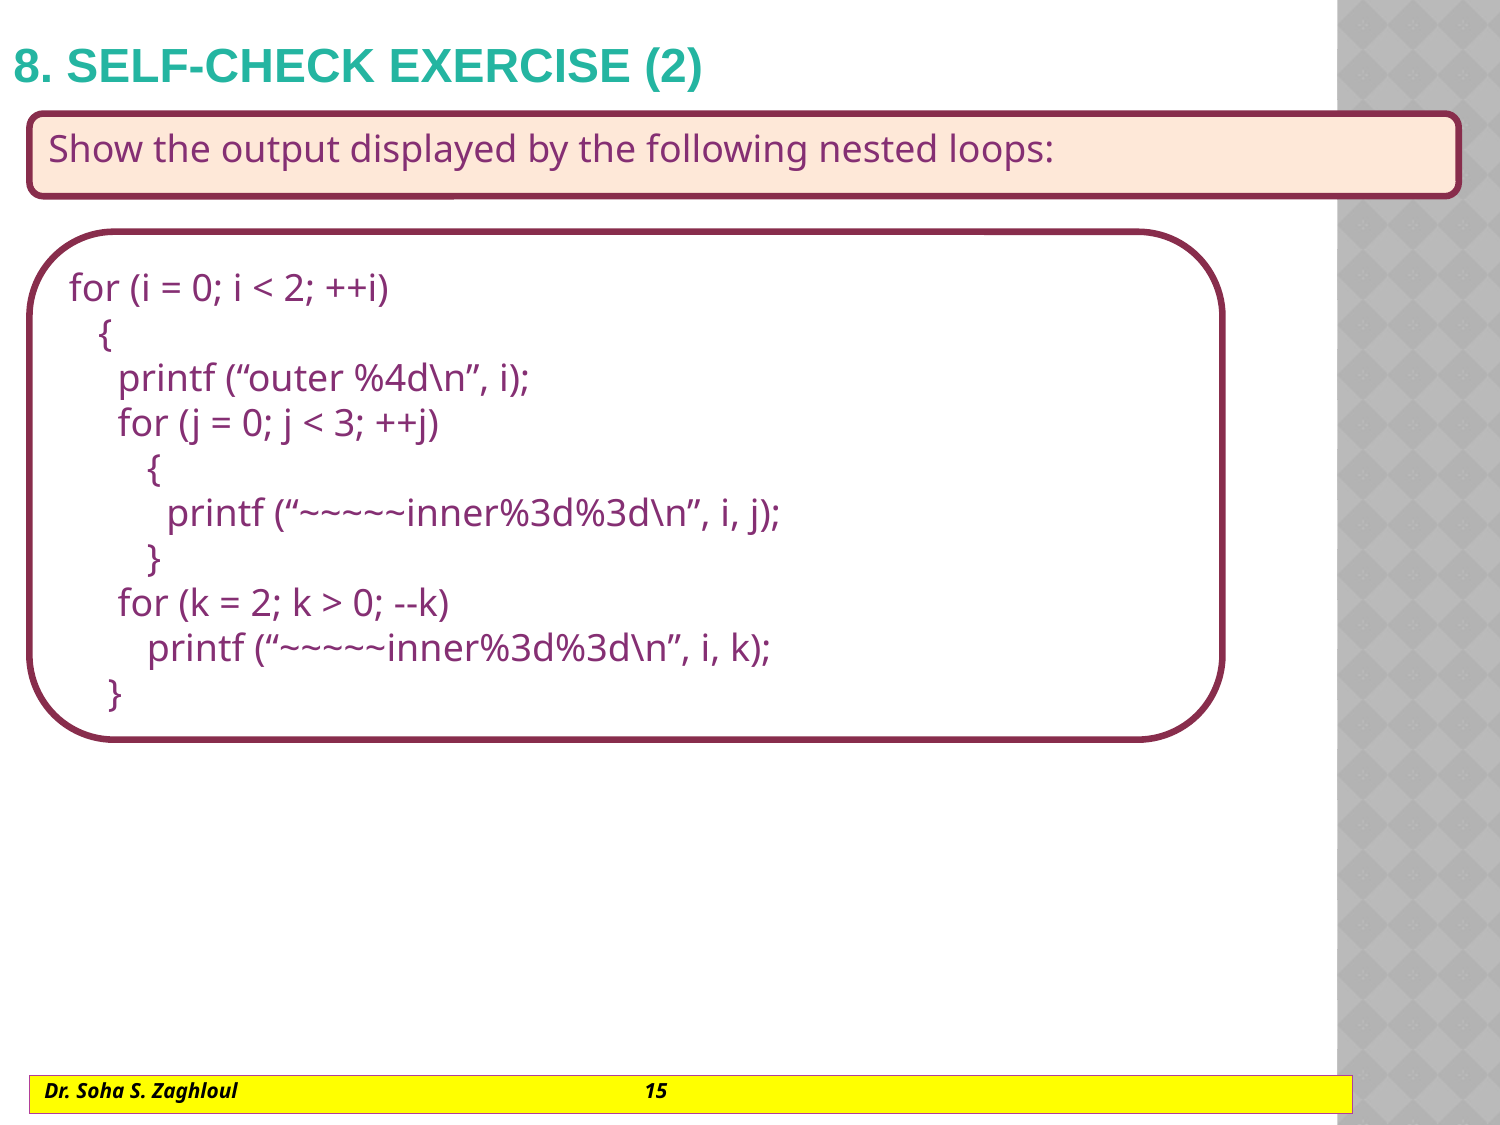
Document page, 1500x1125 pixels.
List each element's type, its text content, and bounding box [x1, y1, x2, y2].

text_box Show the output displayed by the following nested loops: [26, 110, 1463, 200]
text_box for (i = 0; i < 2; ++i) { printf (“outer %4d\n”, i); for (j = 0; j < 3; ++j) { printf (“~~~~~inner%3d%3d\n”, i, j); } for (k = 2; k > 0; --k) printf (“~~~~~inner%3d%3d\n”, i, k); } [26, 228, 1226, 743]
title 8. self-check exercise (2) [5, 19, 1341, 93]
text_box Dr. Soha S. Zaghloul 15 [29, 1075, 1353, 1114]
